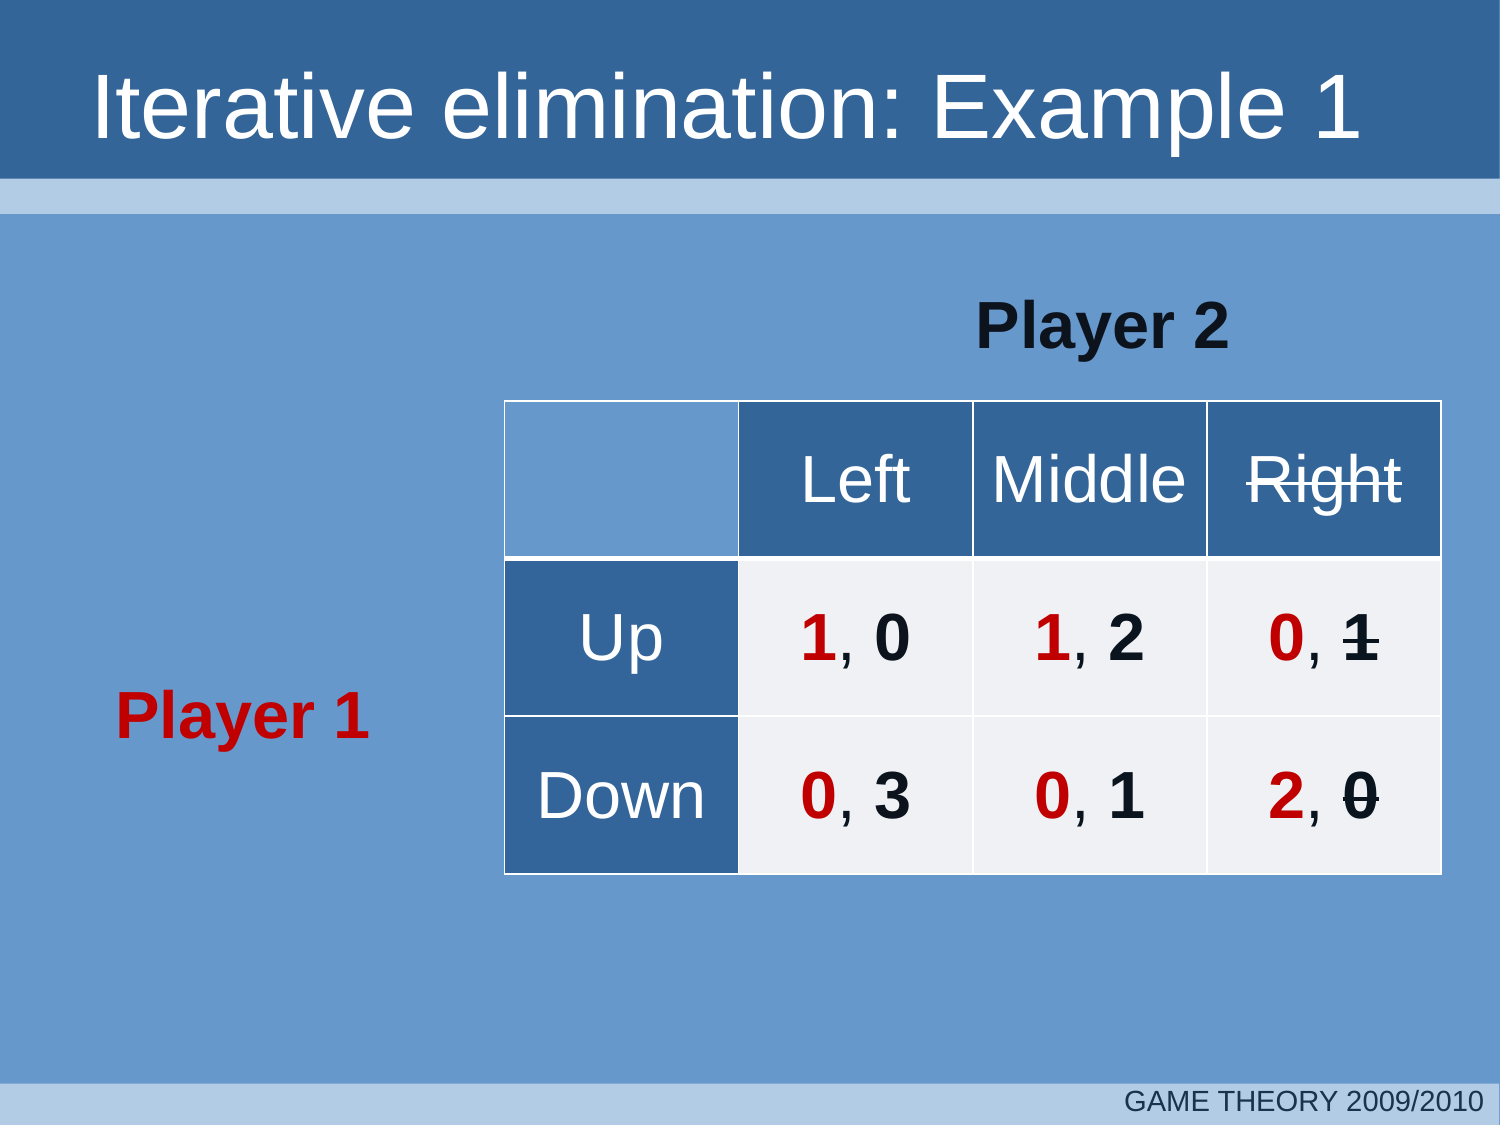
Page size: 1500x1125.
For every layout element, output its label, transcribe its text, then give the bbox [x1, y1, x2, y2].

table_cell 2, 0 [1208, 717, 1440, 873]
table_cell 0, 1 [1208, 561, 1440, 715]
table_header [505, 402, 738, 556]
table_cell 0, 3 [739, 717, 972, 873]
table_cell Up [505, 561, 738, 715]
table_cell 1, 0 [739, 561, 972, 715]
text_box Player 2 [761, 274, 1445, 370]
table_cell 1, 2 [974, 561, 1206, 715]
text_box Player 1 [0, 664, 487, 759]
table_header Middle [974, 402, 1206, 556]
title Iterative elimination: Example 1 [74, 42, 1436, 162]
table_cell Down [505, 717, 738, 873]
table_header Left [739, 402, 972, 556]
text_box GAME THEORY 2009/2010 [1109, 1075, 1500, 1125]
table_cell 0, 1 [974, 717, 1206, 873]
table_header Right [1208, 402, 1440, 556]
